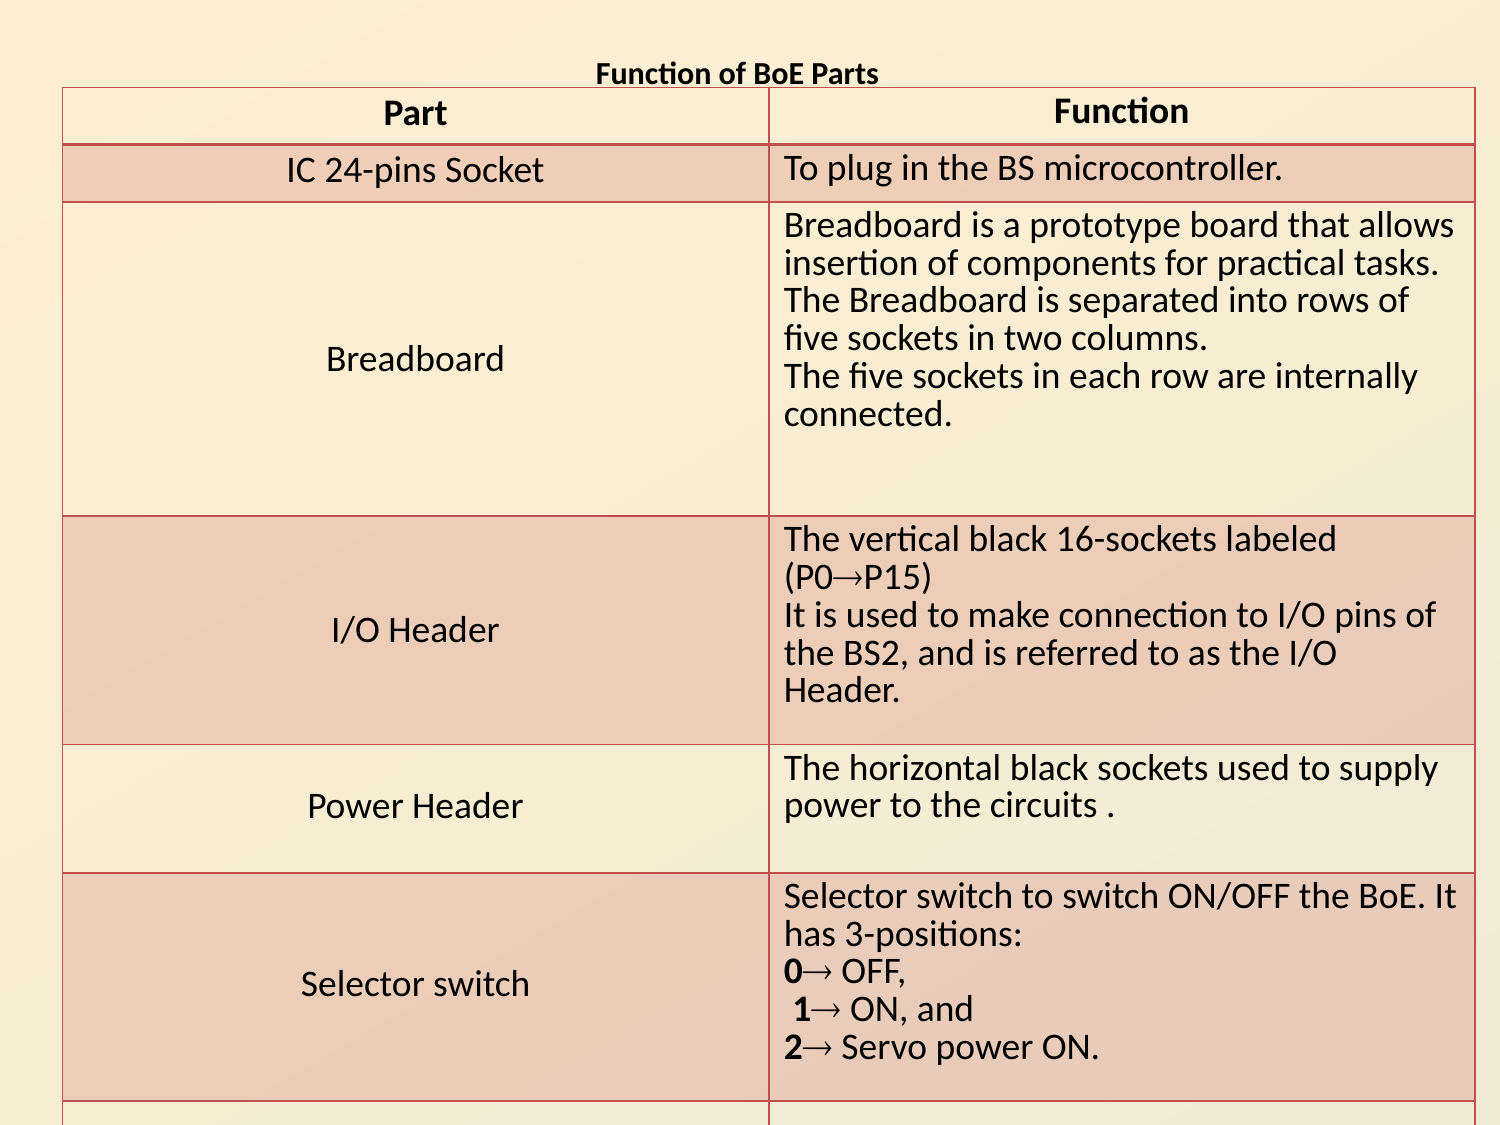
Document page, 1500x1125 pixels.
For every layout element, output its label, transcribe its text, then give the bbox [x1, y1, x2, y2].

table_cell IC 24-pins Socket [63, 146, 768, 201]
table_header Function [770, 88, 1474, 143]
table_cell Selector switch [63, 874, 768, 1100]
table_cell Selector switch to switch ON/OFF the BoE. It has 3-positions: 0 OFF, 1 ON, and 2 Servo power ON. [770, 874, 1474, 1100]
table_cell Power Header [63, 745, 768, 872]
table_cell I/O Header [63, 517, 768, 744]
title Function of BoE Parts [75, 45, 1400, 87]
table_cell The vertical black 16-sockets labeled (P0P15) It is used to make connection to I/O pins of the BS2, and is referred to as the I/O Header. [770, 517, 1474, 744]
table_cell Breadboard [63, 203, 768, 515]
table_cell To plug in the BS microcontroller. [770, 146, 1474, 201]
table_cell The horizontal black sockets used to supply power to the circuits . [770, 745, 1474, 872]
table_header Part [63, 88, 768, 143]
table_cell [63, 1102, 768, 1125]
table_cell Breadboard is a prototype board that allows insertion of components for practical tasks. The Breadboard is separated into rows of five sockets in two columns. The five sockets in each row are internally connected. [770, 203, 1474, 515]
table_cell [770, 1102, 1474, 1125]
